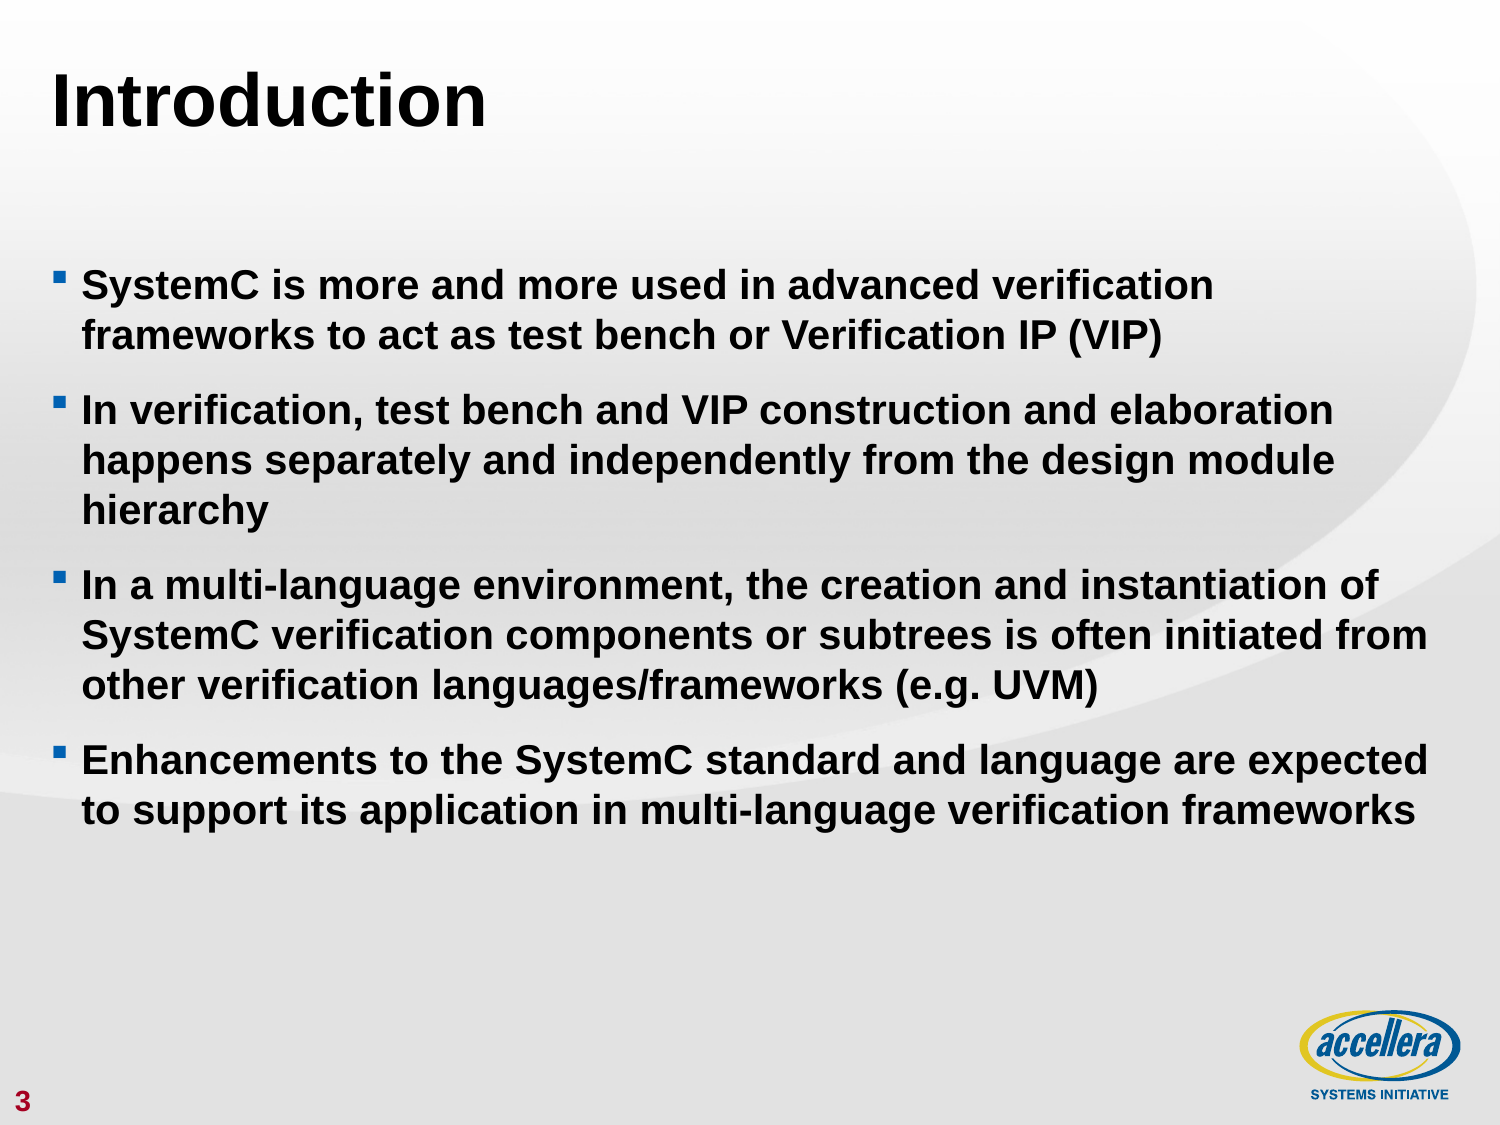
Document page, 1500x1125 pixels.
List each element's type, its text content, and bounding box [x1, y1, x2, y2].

title Introduction [51, 51, 1451, 151]
text_box 3 [0, 1074, 450, 1125]
picture [0, 0, 1500, 1125]
list SystemC is more and more used in advanced verification frameworks to act as test bench or Verification IP (VIP) In verification, test bench and VIP construction and elaboration happens separately and independently from the design module hierarchy In a multi-language environment, the creation and instantiation of SystemC verification components or subtrees is often initiated from other verification languages/frameworks (e.g. UVM) Enhancements to the SystemC standard and language are expected to support its application in multi-language verification frameworks [49, 174, 1449, 1063]
